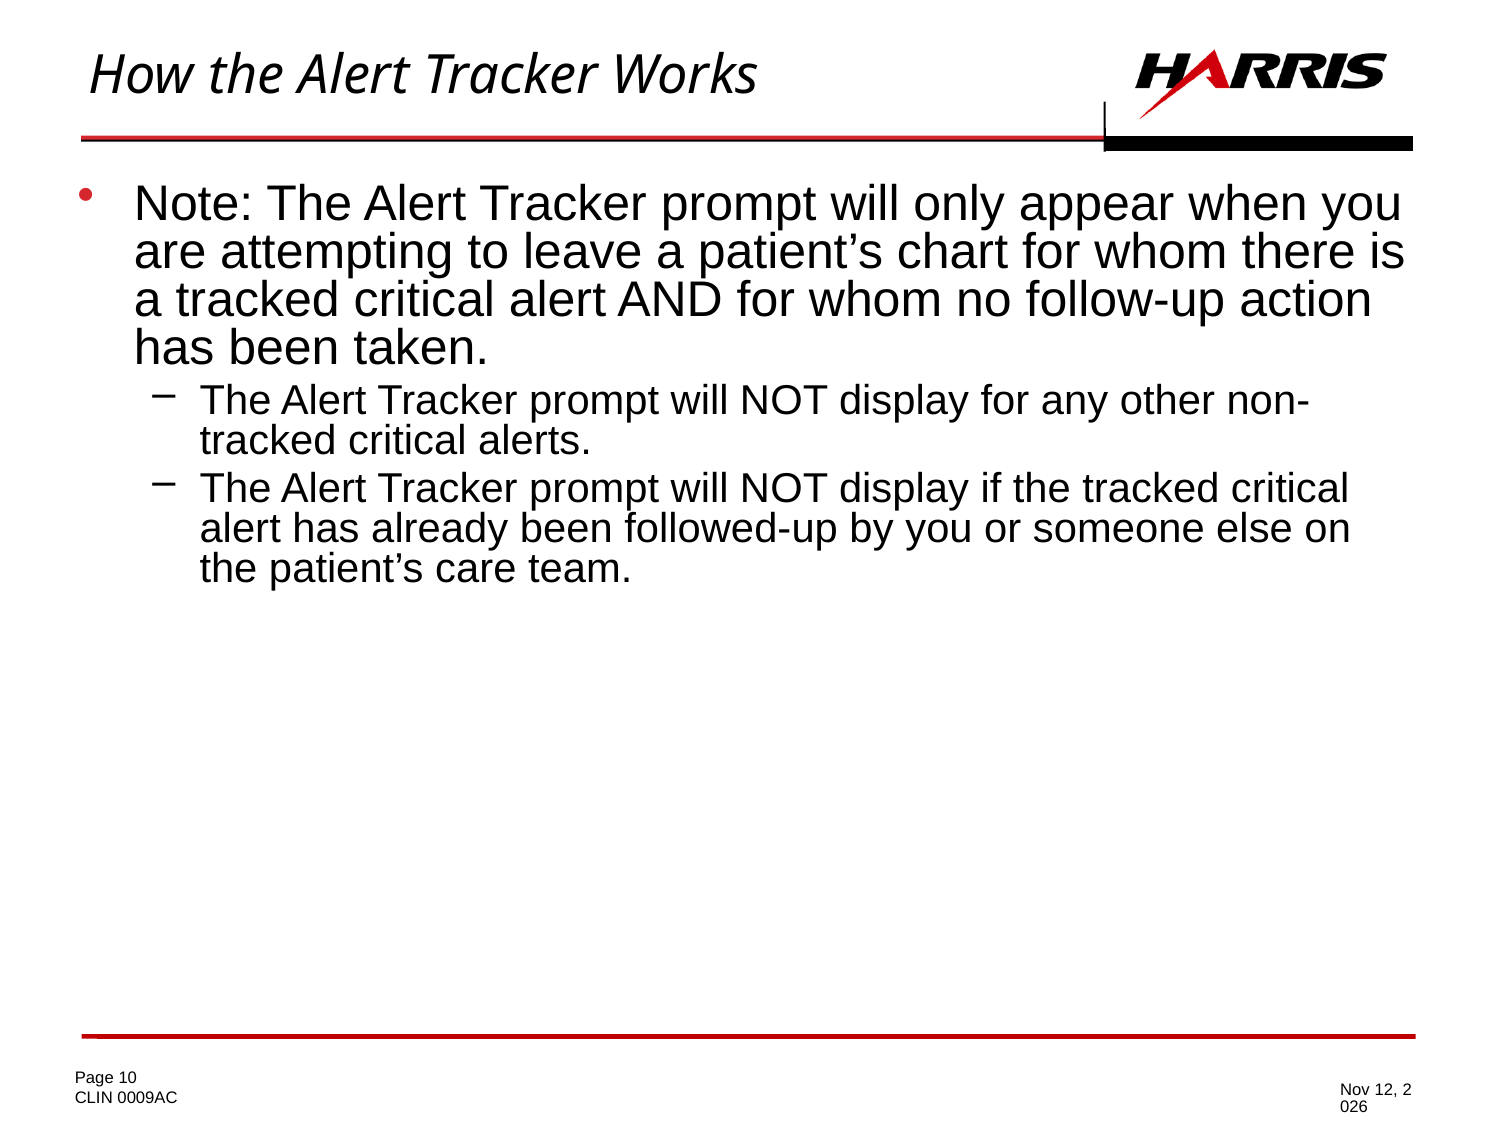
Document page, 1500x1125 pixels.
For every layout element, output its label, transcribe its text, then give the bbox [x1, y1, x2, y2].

title How the Alert Tracker Works [73, 27, 986, 117]
list Note: The Alert Tracker prompt will only appear when you are attempting to leave a patient’s chart for whom there is a tracked critical alert AND for whom no follow-up action has been taken. The Alert Tracker prompt will NOT display for any other non-tracked critical alerts. The Alert Tracker prompt will NOT display if the tracked critical alert has already been followed-up by you or someone else on the patient’s care team. [62, 174, 1432, 1020]
slide_number 16-Jun-14 [1324, 1066, 1435, 1111]
picture [1135, 49, 1387, 119]
